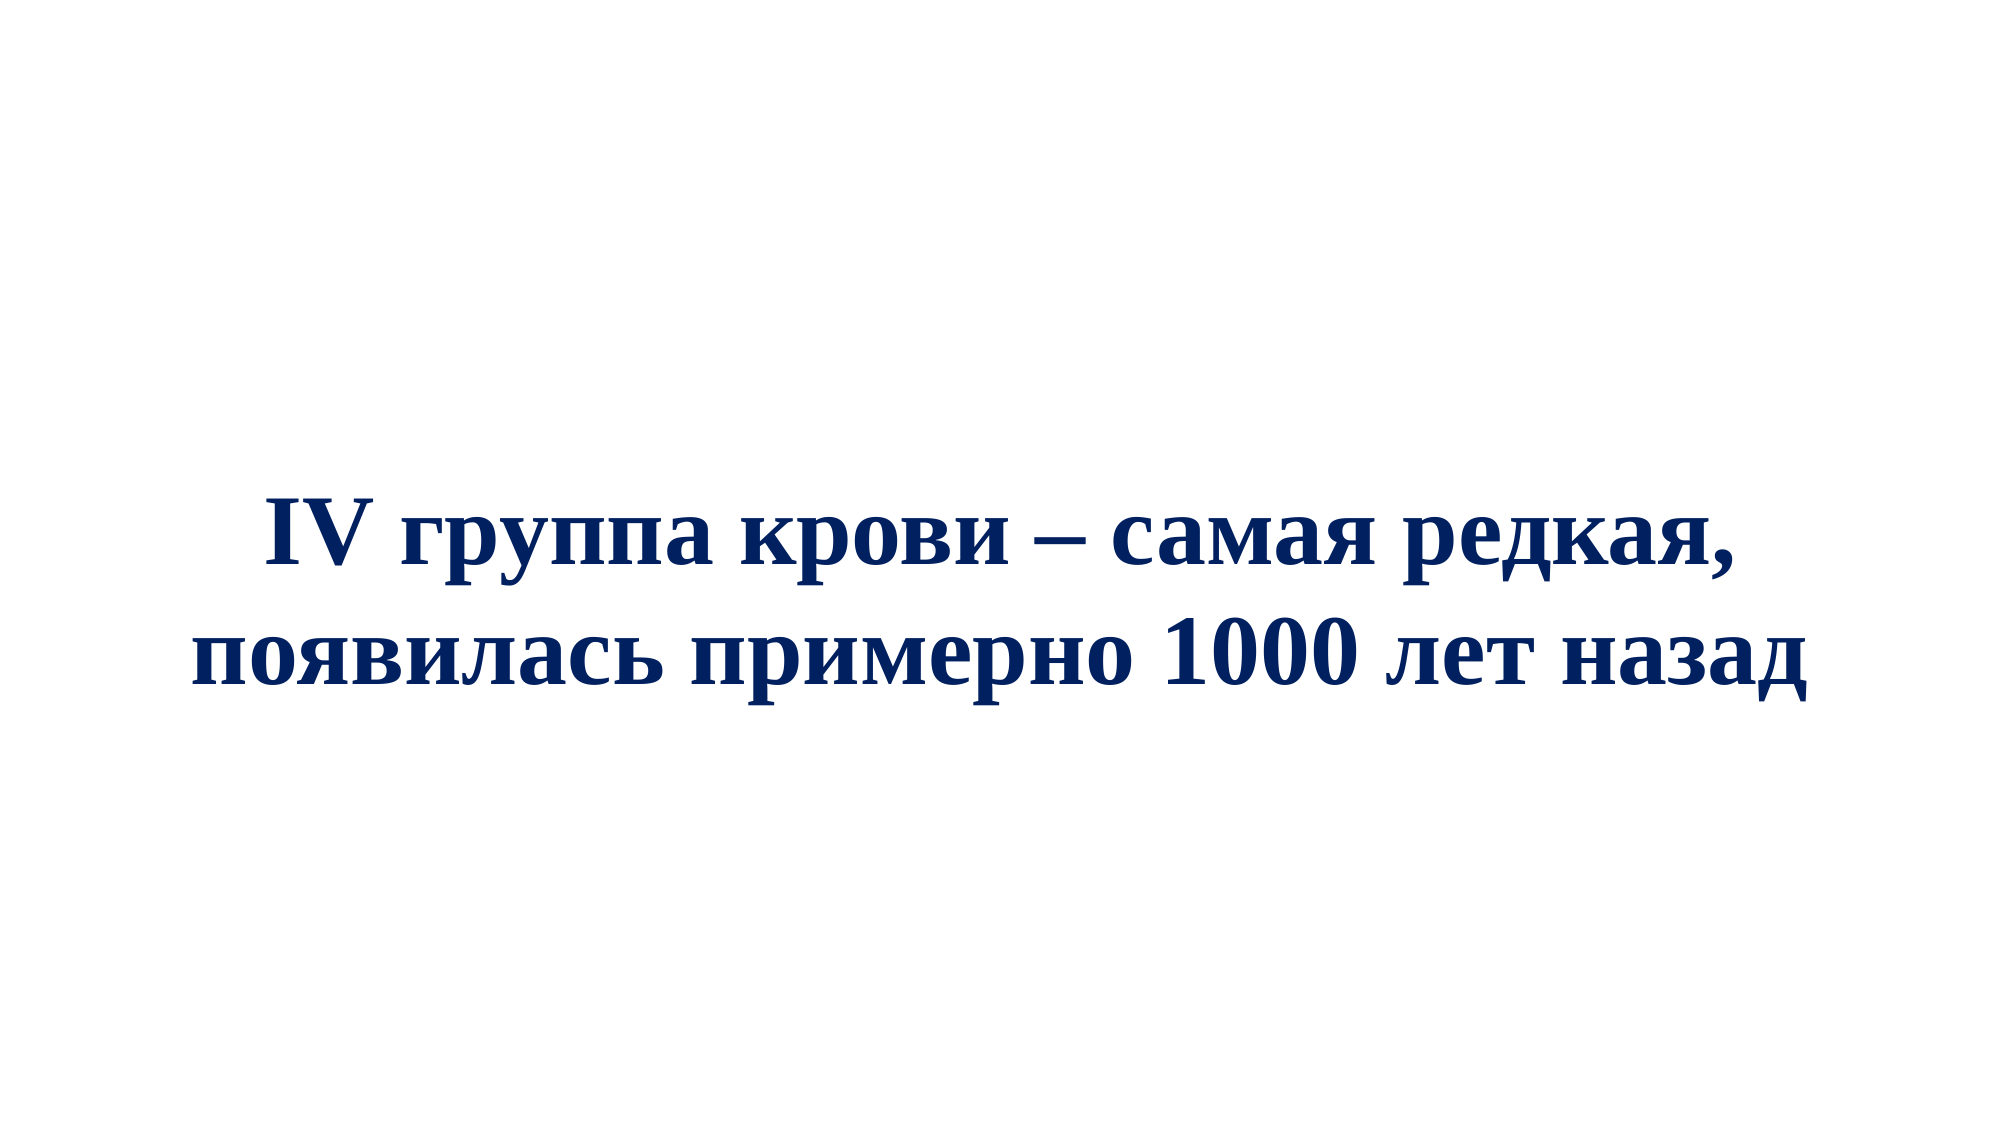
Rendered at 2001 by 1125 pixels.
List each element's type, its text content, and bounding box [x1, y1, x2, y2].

text_box IV группа крови – самая редкая, появилась примерно 1000 лет назад [0, 457, 2000, 712]
